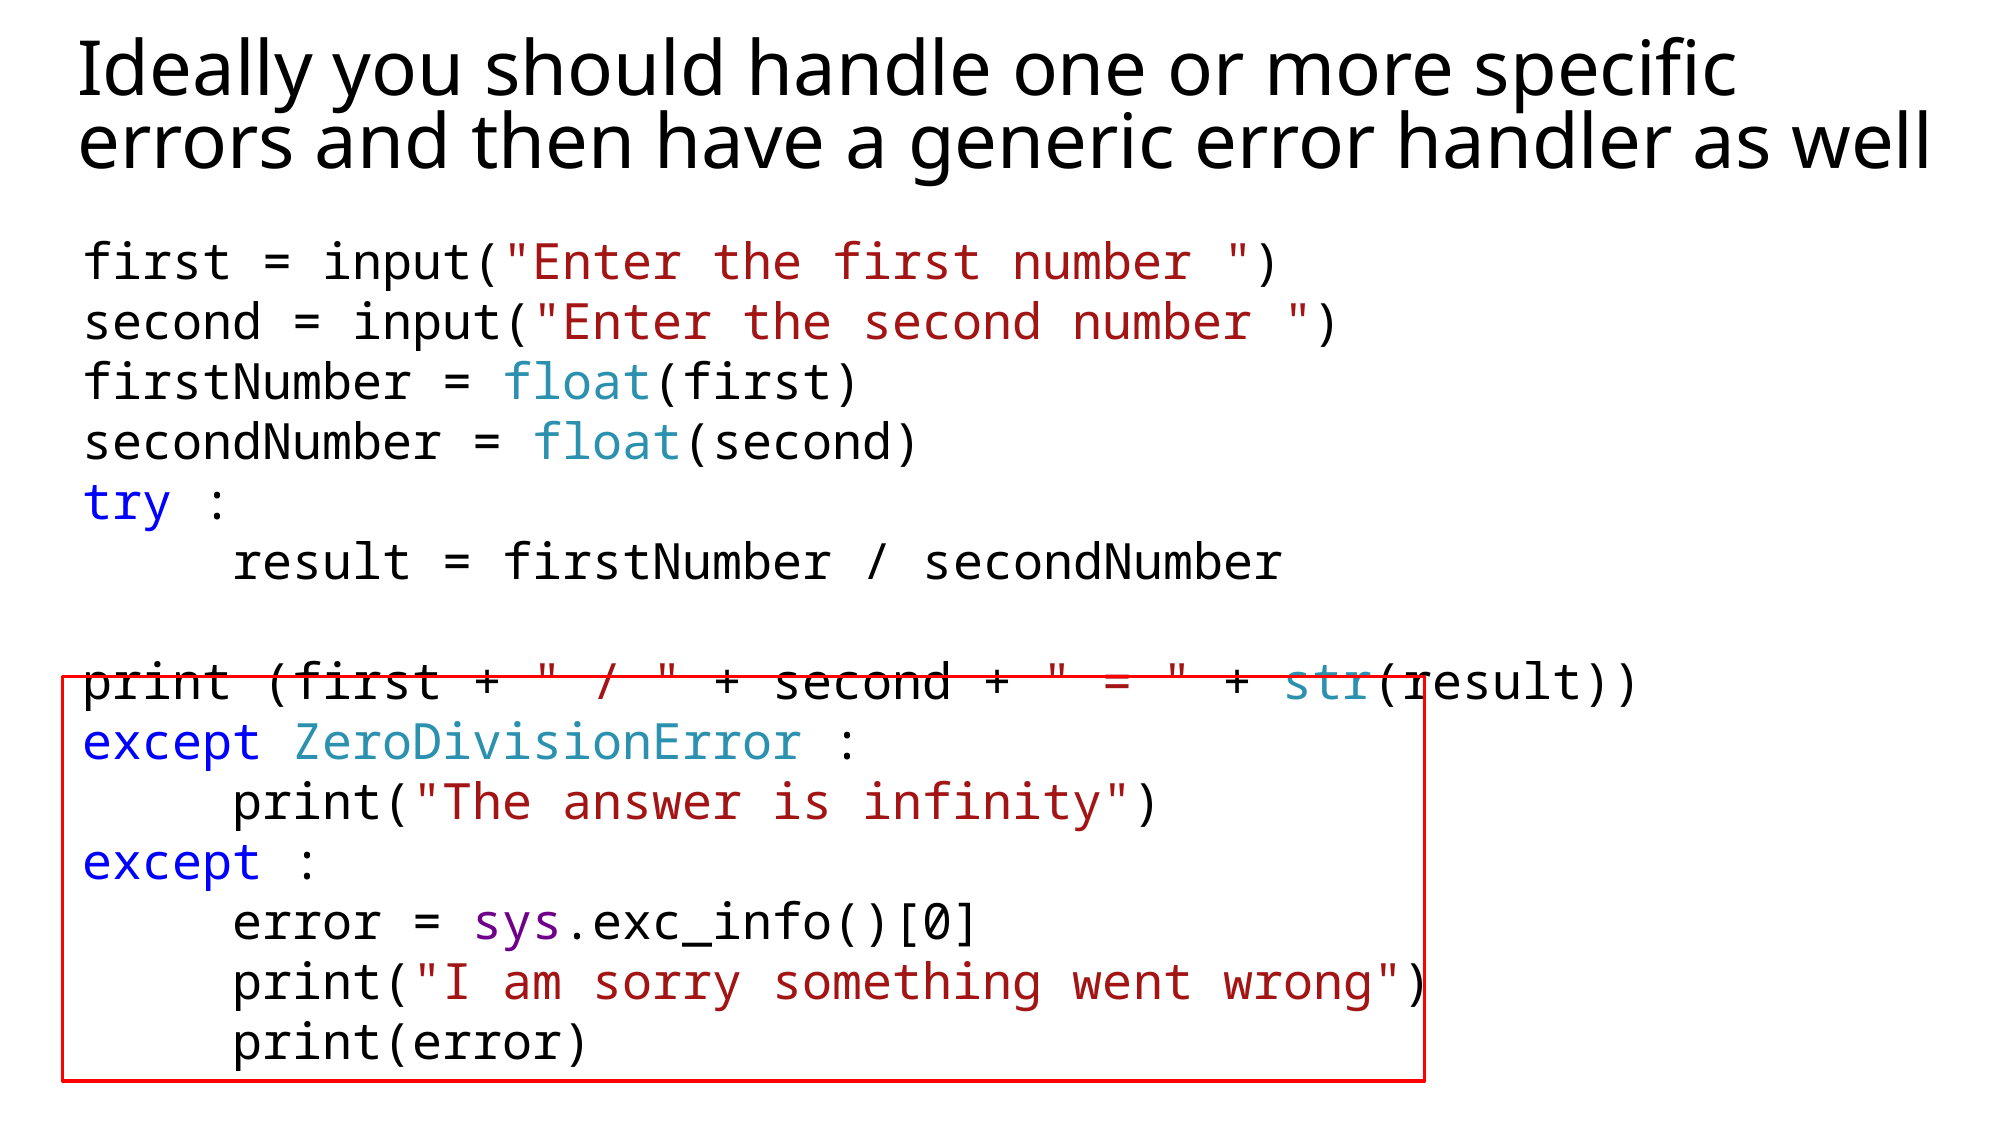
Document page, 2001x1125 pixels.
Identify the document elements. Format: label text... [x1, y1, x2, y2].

text_box [60, 675, 1427, 1083]
list first = input("Enter the first number ") second = input("Enter the second number ") firstNumber = float(first) secondNumber = float(second) try : result = firstNumber / secondNumber print (first + " / " + second + " = " + str(result)) except ZeroDivisionError : print("The answer is infinity") except : error = sys.exc_info()[0] print("I am sorry something went wrong") print(error) [67, 222, 1699, 1078]
title Ideally you should handle one or more specific errors and then have a generic error handler as well [62, 29, 1953, 205]
